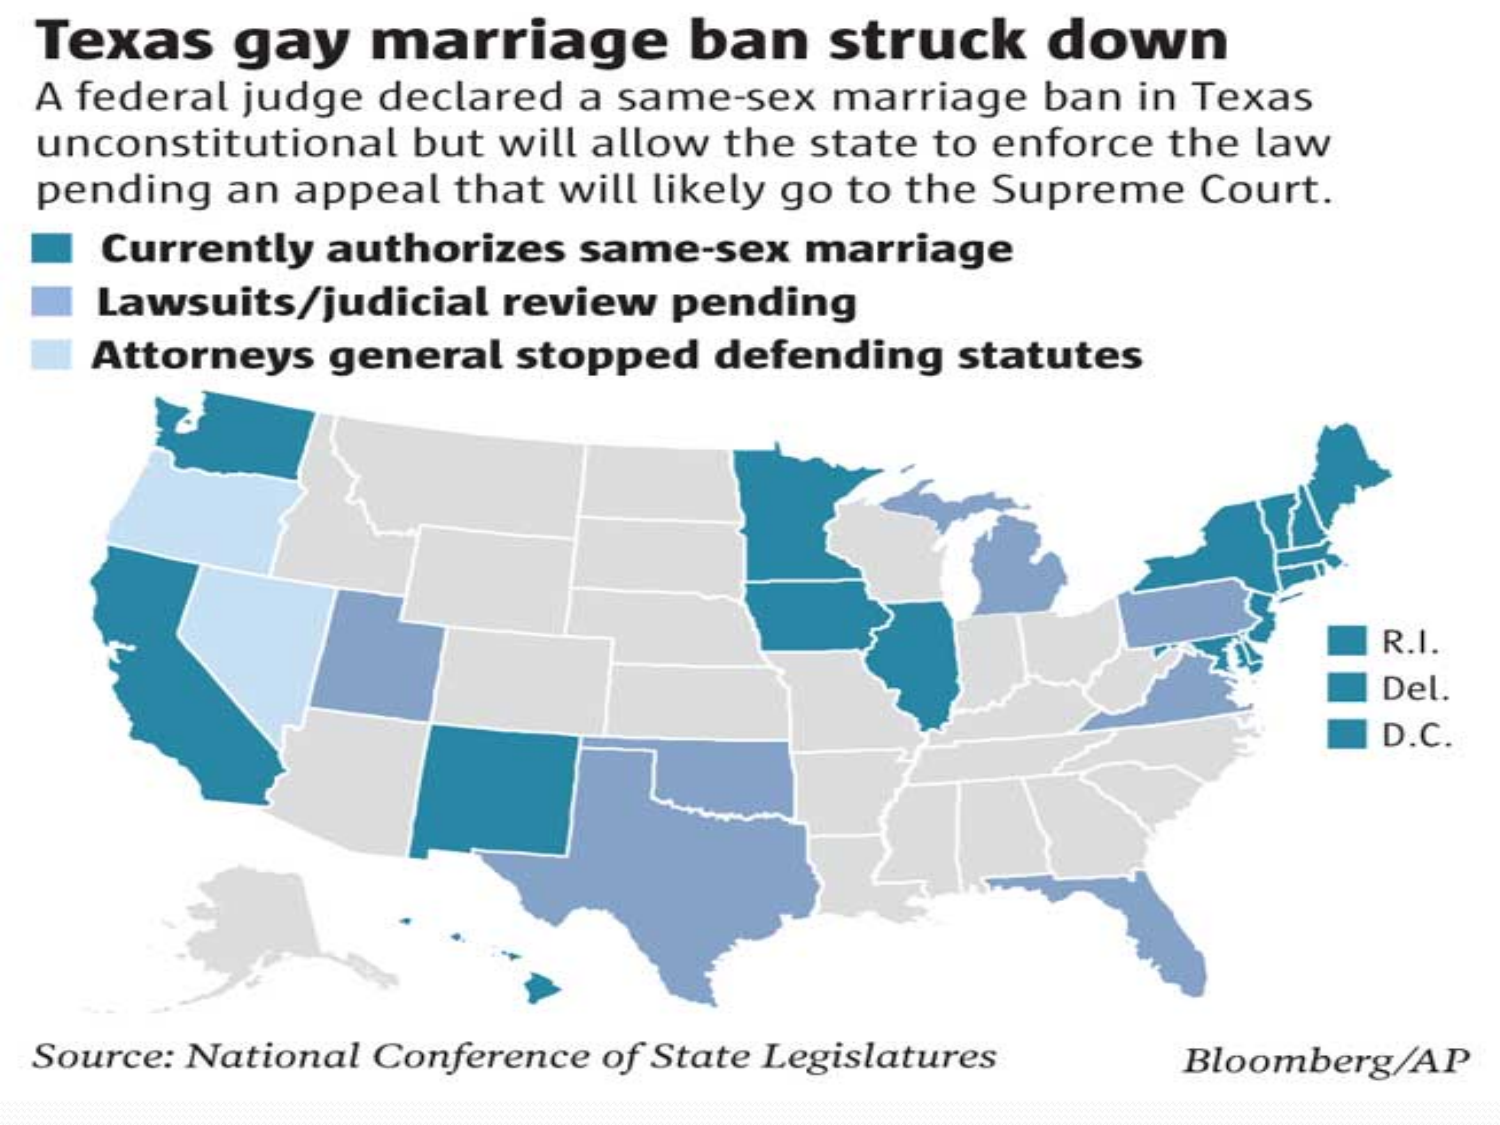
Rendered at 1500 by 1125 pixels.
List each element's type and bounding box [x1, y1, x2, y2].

list [0, 0, 1500, 1101]
